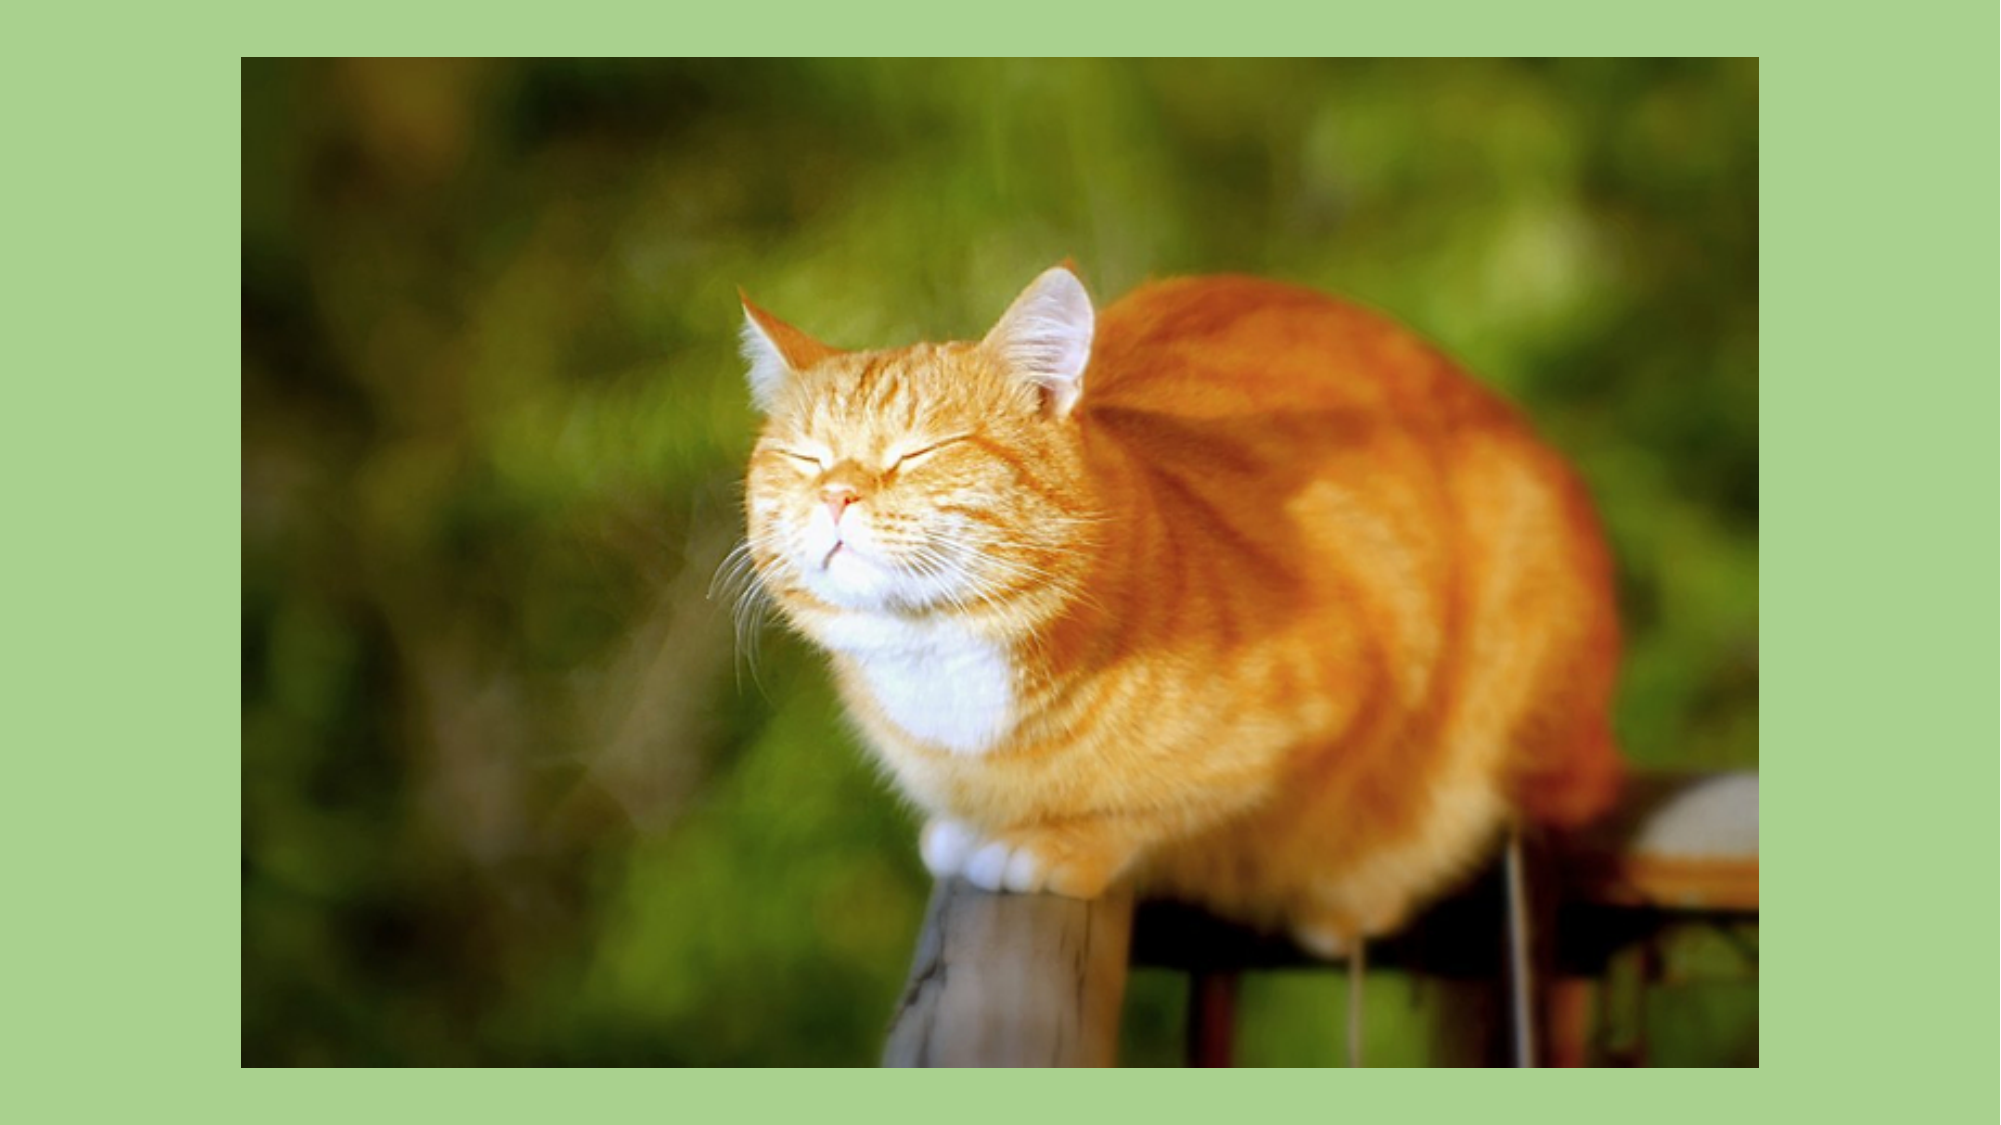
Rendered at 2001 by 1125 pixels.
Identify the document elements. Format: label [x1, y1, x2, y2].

picture [241, 57, 1759, 1068]
